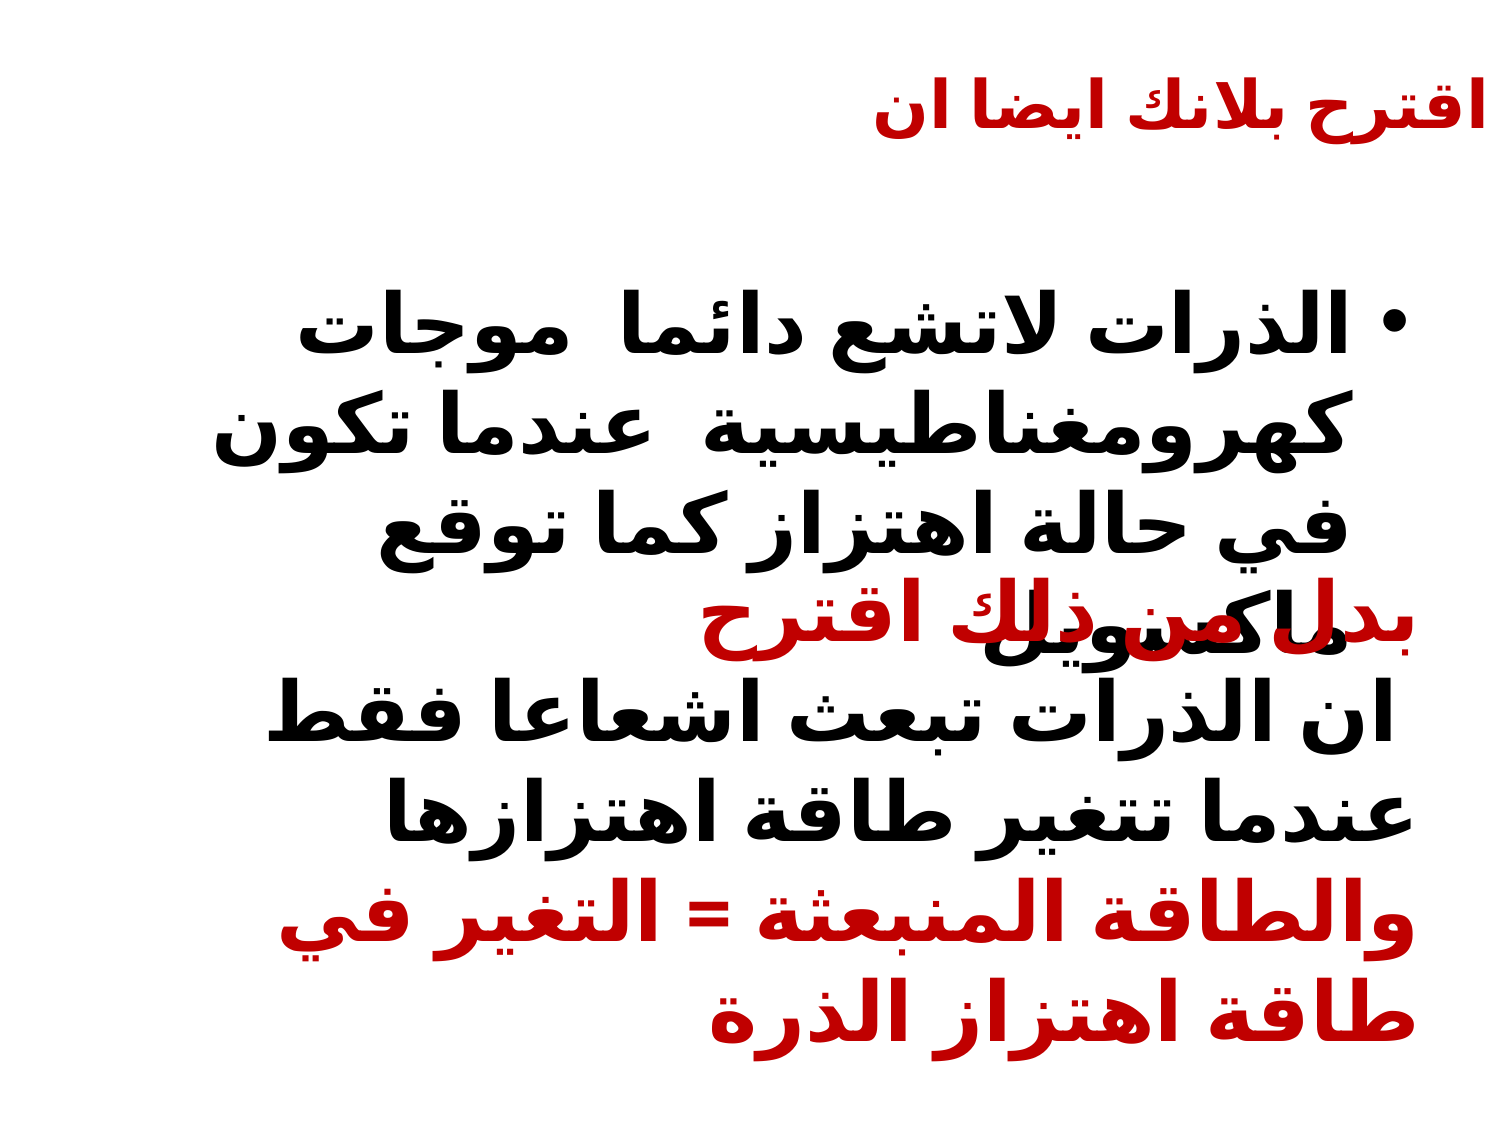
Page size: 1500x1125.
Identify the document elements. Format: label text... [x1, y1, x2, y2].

list الذرات لاتشع دائما موجات كهرومغناطيسية عندما تكون في حالة اهتزاز كما توقع ماكسويل [75, 262, 1425, 550]
text_box اقترح بلانك ايضا ان [840, 54, 1500, 150]
text_box بدل من ذلك اقترح ان الذرات تبعث اشعاعا فقط عندما تتغير طاقة اهتزازها والطاقة المنبعثة = التغير في طاقة اهتزاز الذرة [41, 550, 1436, 1066]
